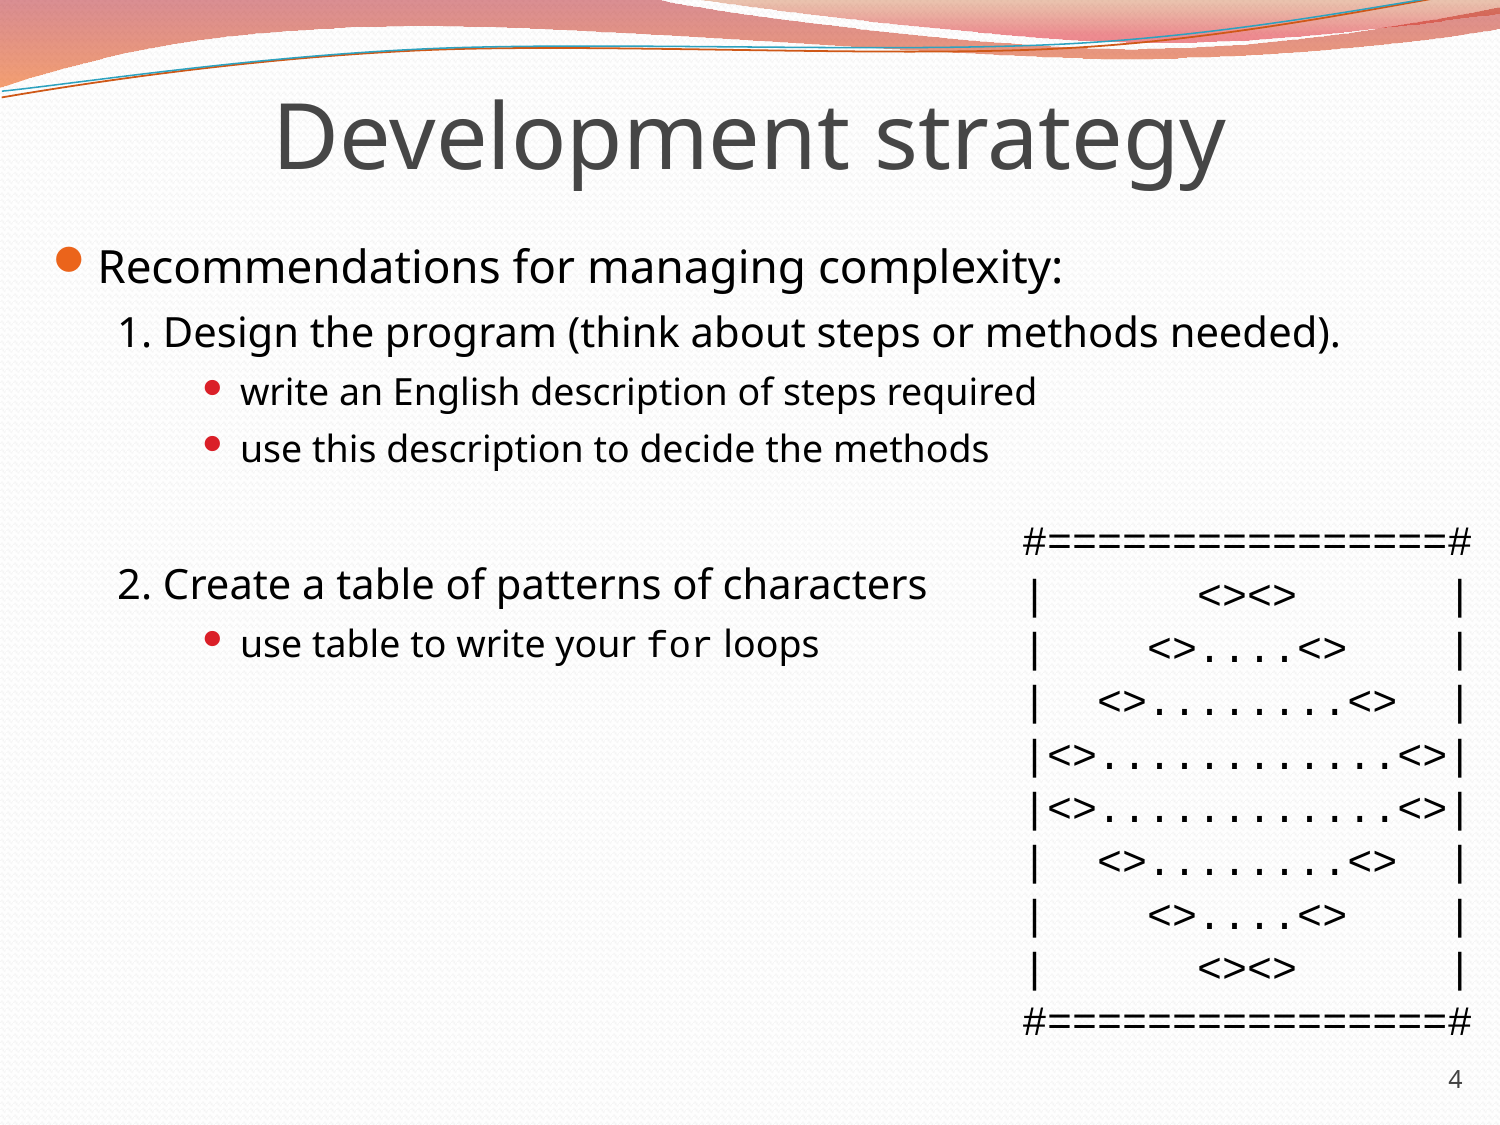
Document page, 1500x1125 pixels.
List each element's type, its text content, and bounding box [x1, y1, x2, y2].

text_box #================# | <><> | | <>....<> | | <>........<> | |<>............<>| |<>............<>| | <>........<> | | <>....<> | | <><> | #================# [988, 512, 1488, 1053]
list Recommendations for managing complexity: 1. Design the program (think about steps or methods needed). write an English description of steps required use this description to decide the methods 2. Create a table of patterns of characters use table to write your for loops [37, 224, 1500, 1075]
title Development strategy [75, 72, 1425, 188]
